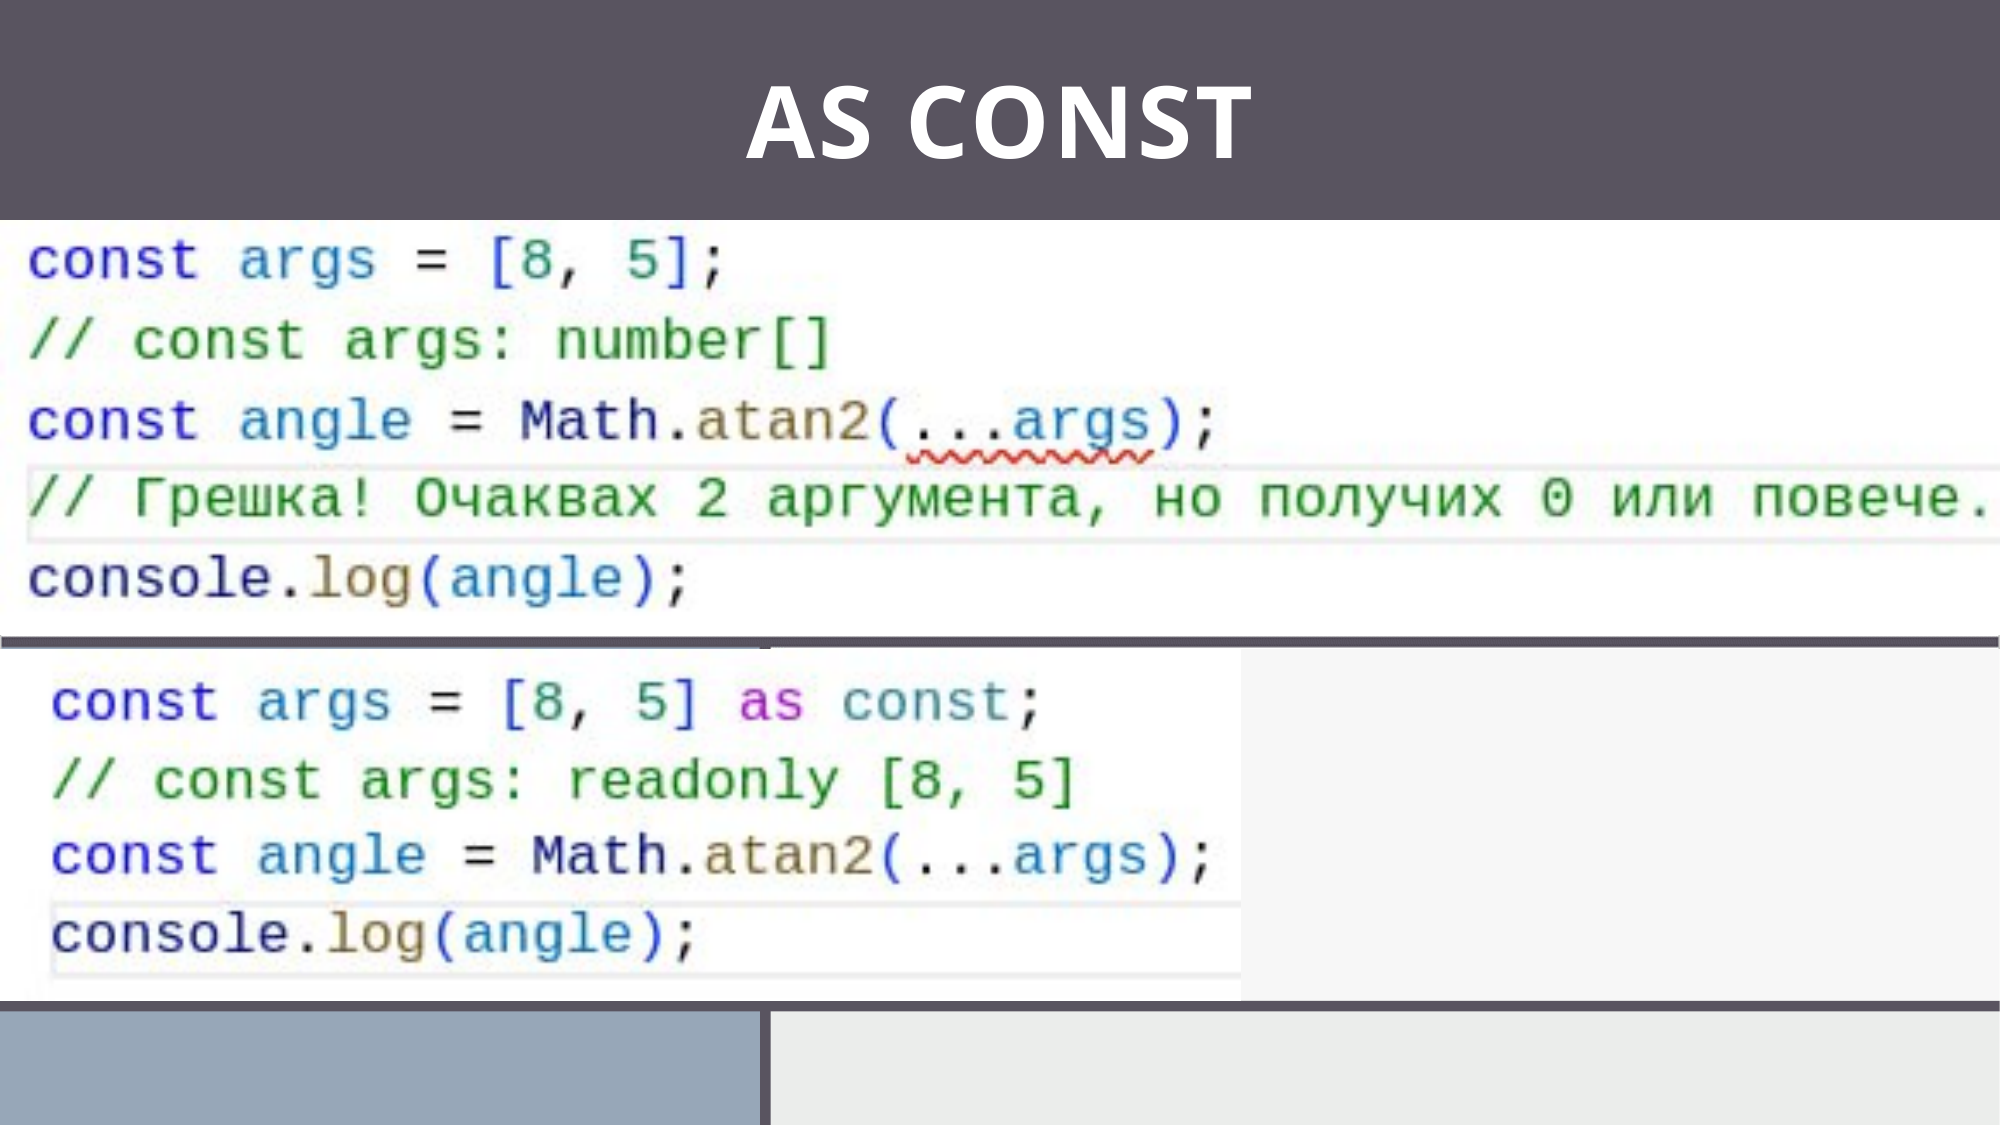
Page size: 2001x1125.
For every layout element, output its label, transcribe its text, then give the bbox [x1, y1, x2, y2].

title AS CONST [106, 15, 1895, 207]
picture [0, 220, 2000, 1001]
